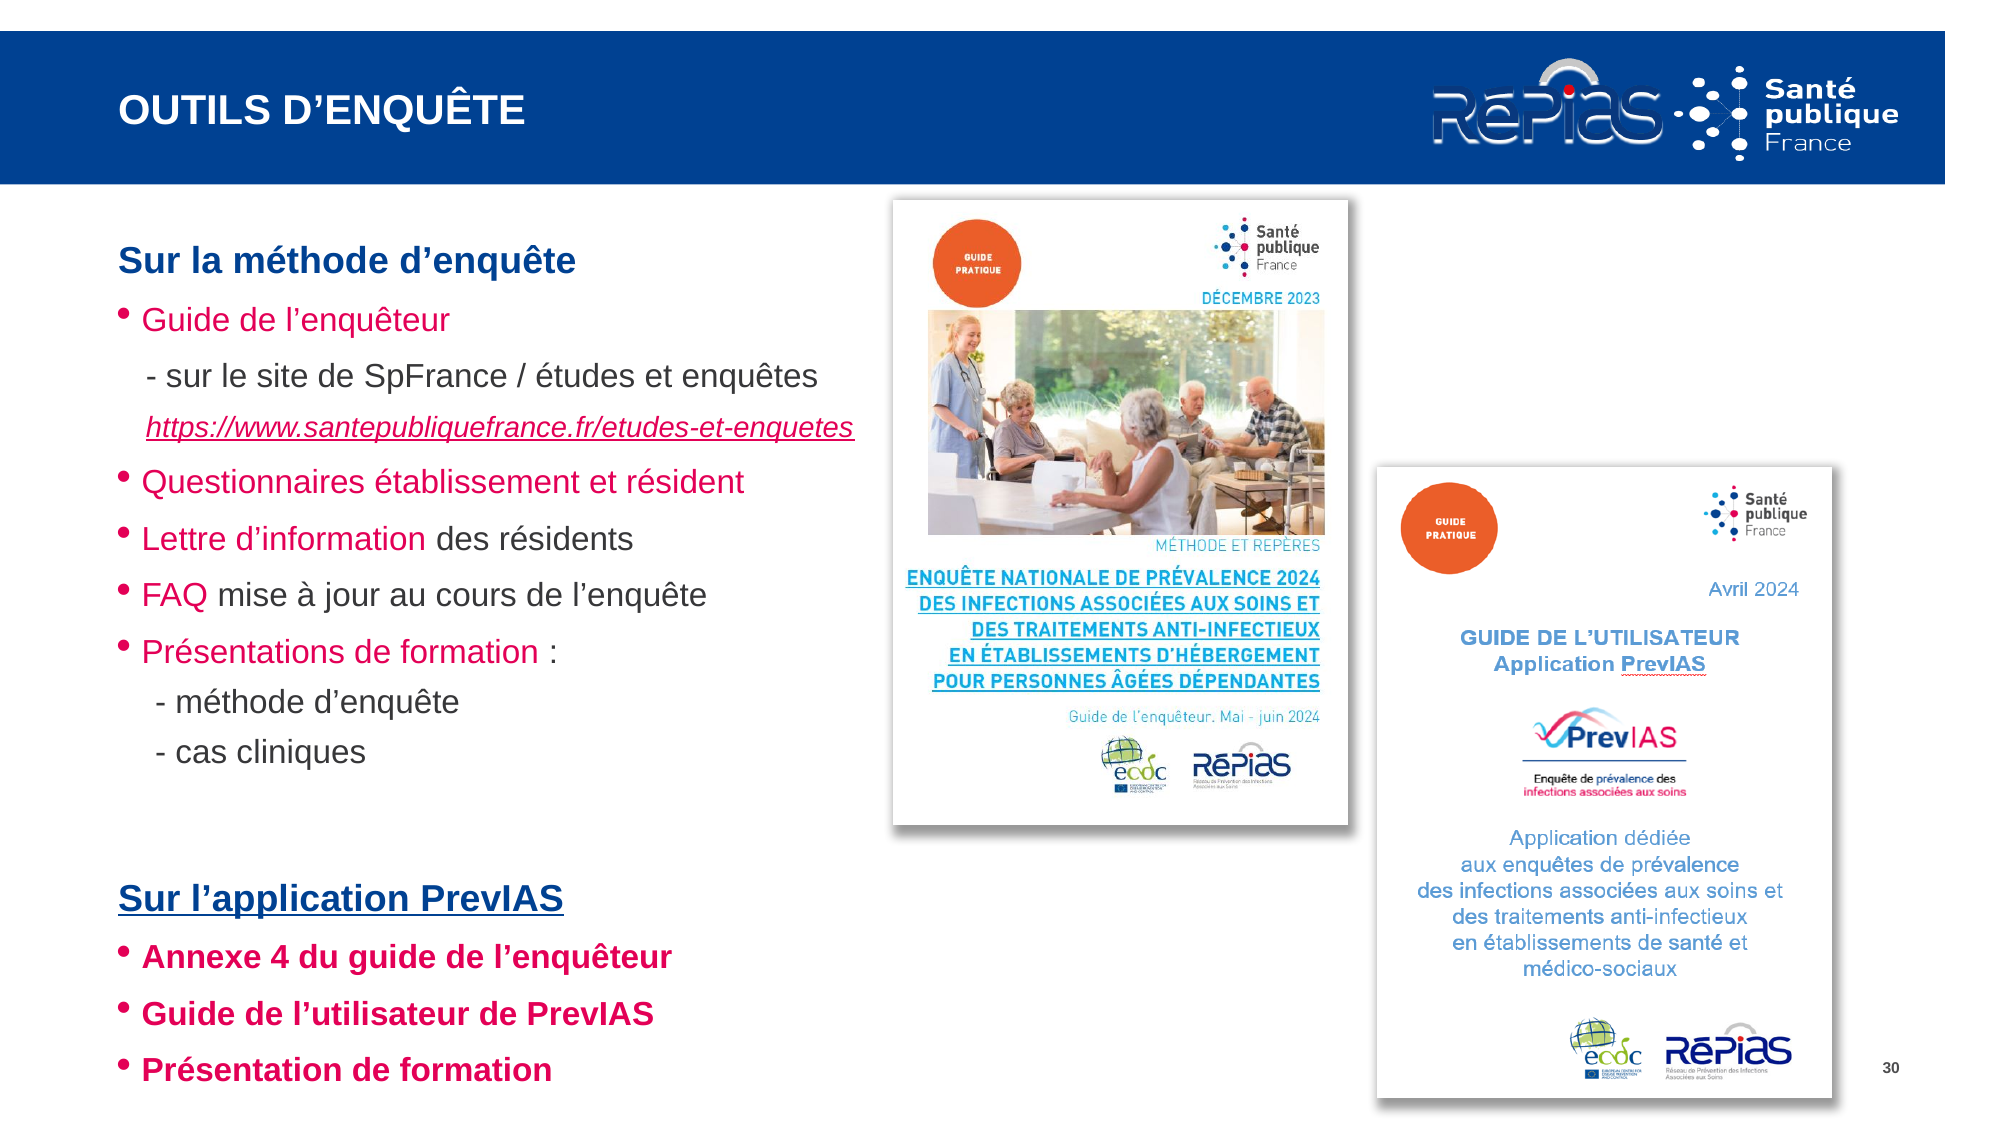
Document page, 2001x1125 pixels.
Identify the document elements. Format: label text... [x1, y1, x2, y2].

list Sur la méthode d’enquête Guide de l’enquêteur - sur le site de SpFrance / études et enquêtes https://www.santepubliquefrance.fr/etudes-et-enquetes Questionnaires établissement et résident Lettre d’information des résidents FAQ mise à jour au cours de l’enquête Présentations de formation : - méthode d’enquête - cas cliniques Sur l’application PrevIAS Annexe 4 du guide de l’enquêteur Guide de l’utilisateur de PrevIAS Présentation de formation [112, 231, 1945, 1083]
title Outils d’enquête [112, 30, 1223, 185]
picture [1377, 467, 1832, 1098]
picture [1432, 58, 1662, 140]
picture [893, 200, 1348, 826]
picture [1674, 66, 1898, 161]
